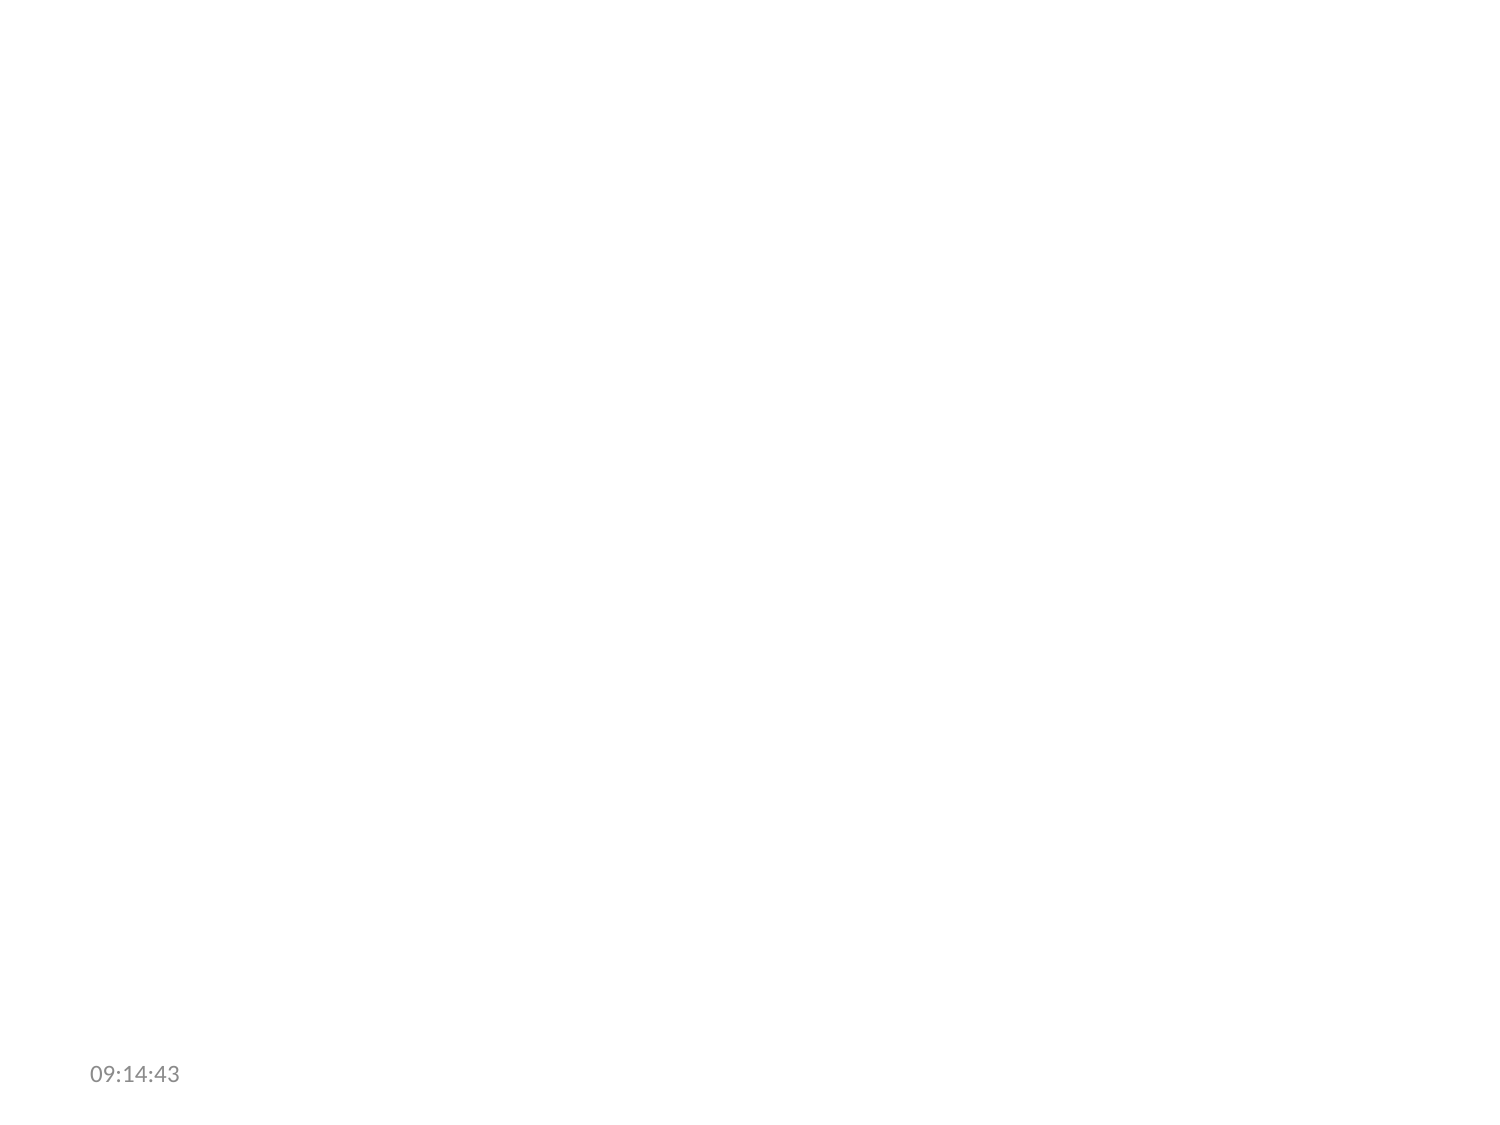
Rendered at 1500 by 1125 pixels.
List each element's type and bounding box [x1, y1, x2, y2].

slide_number [75, 1042, 425, 1103]
